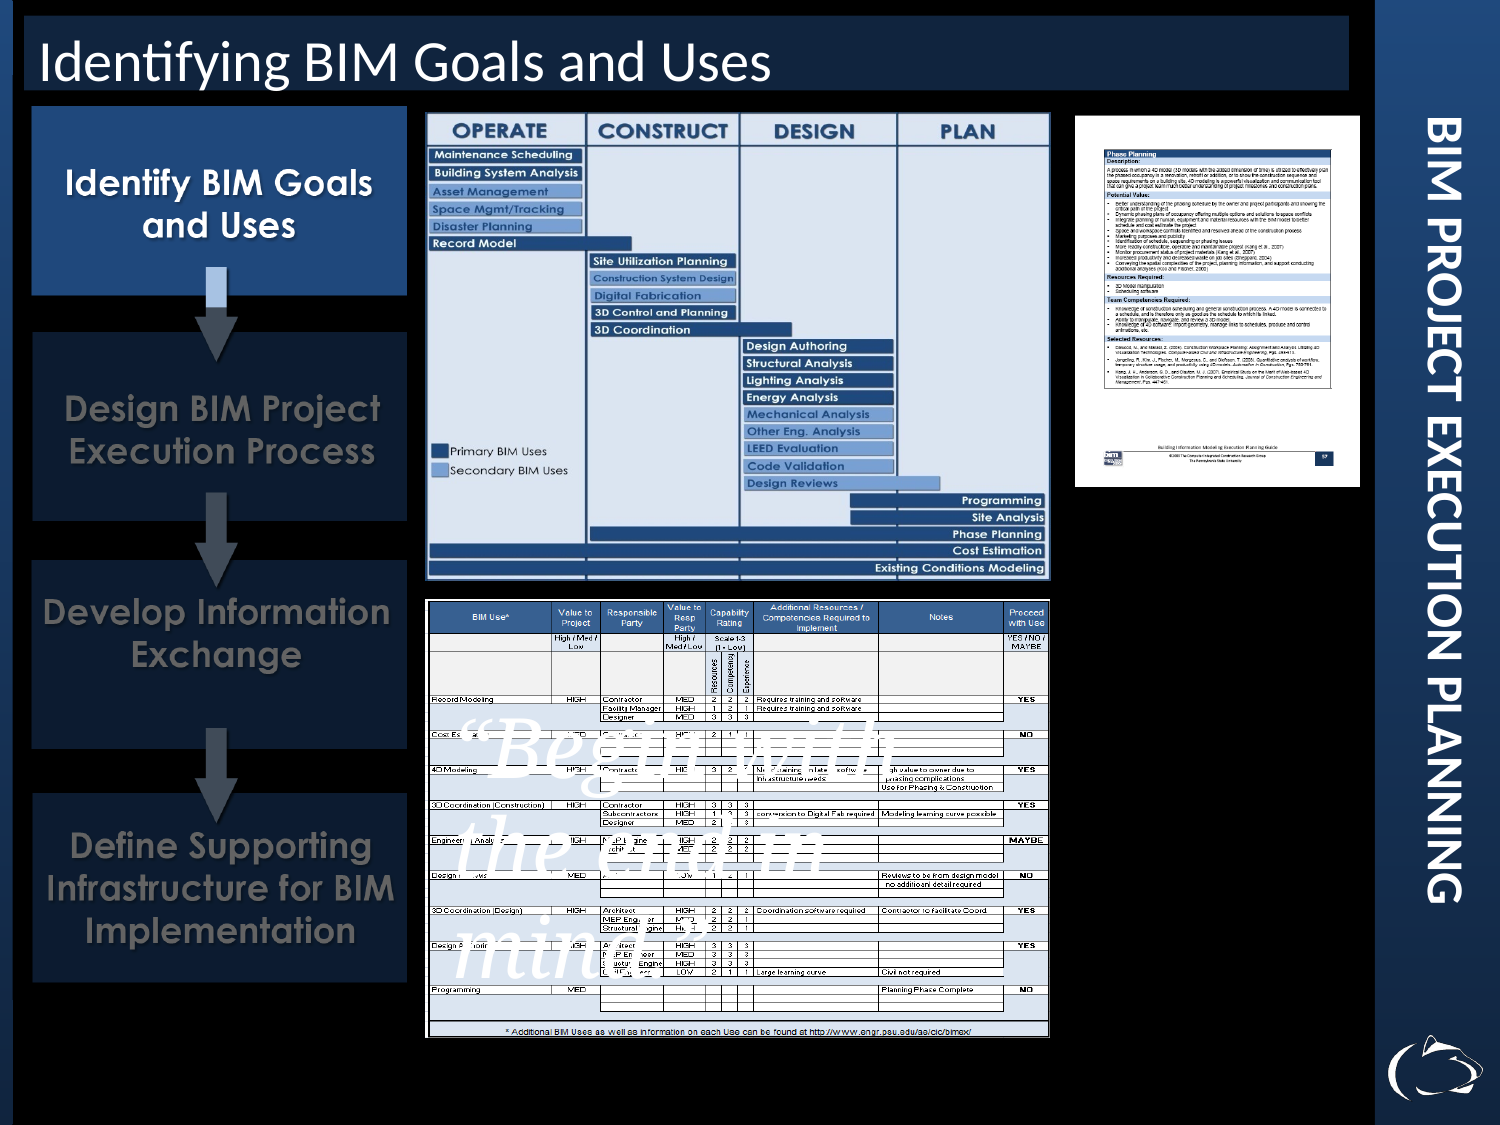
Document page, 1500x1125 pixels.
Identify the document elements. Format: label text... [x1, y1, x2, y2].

text_box Identifying BIM Goals and Uses [24, 15, 1349, 91]
picture [12, 74, 413, 1000]
picture [1374, 1026, 1500, 1113]
picture [1074, 115, 1361, 488]
picture [424, 112, 1051, 581]
picture [424, 599, 1051, 1038]
